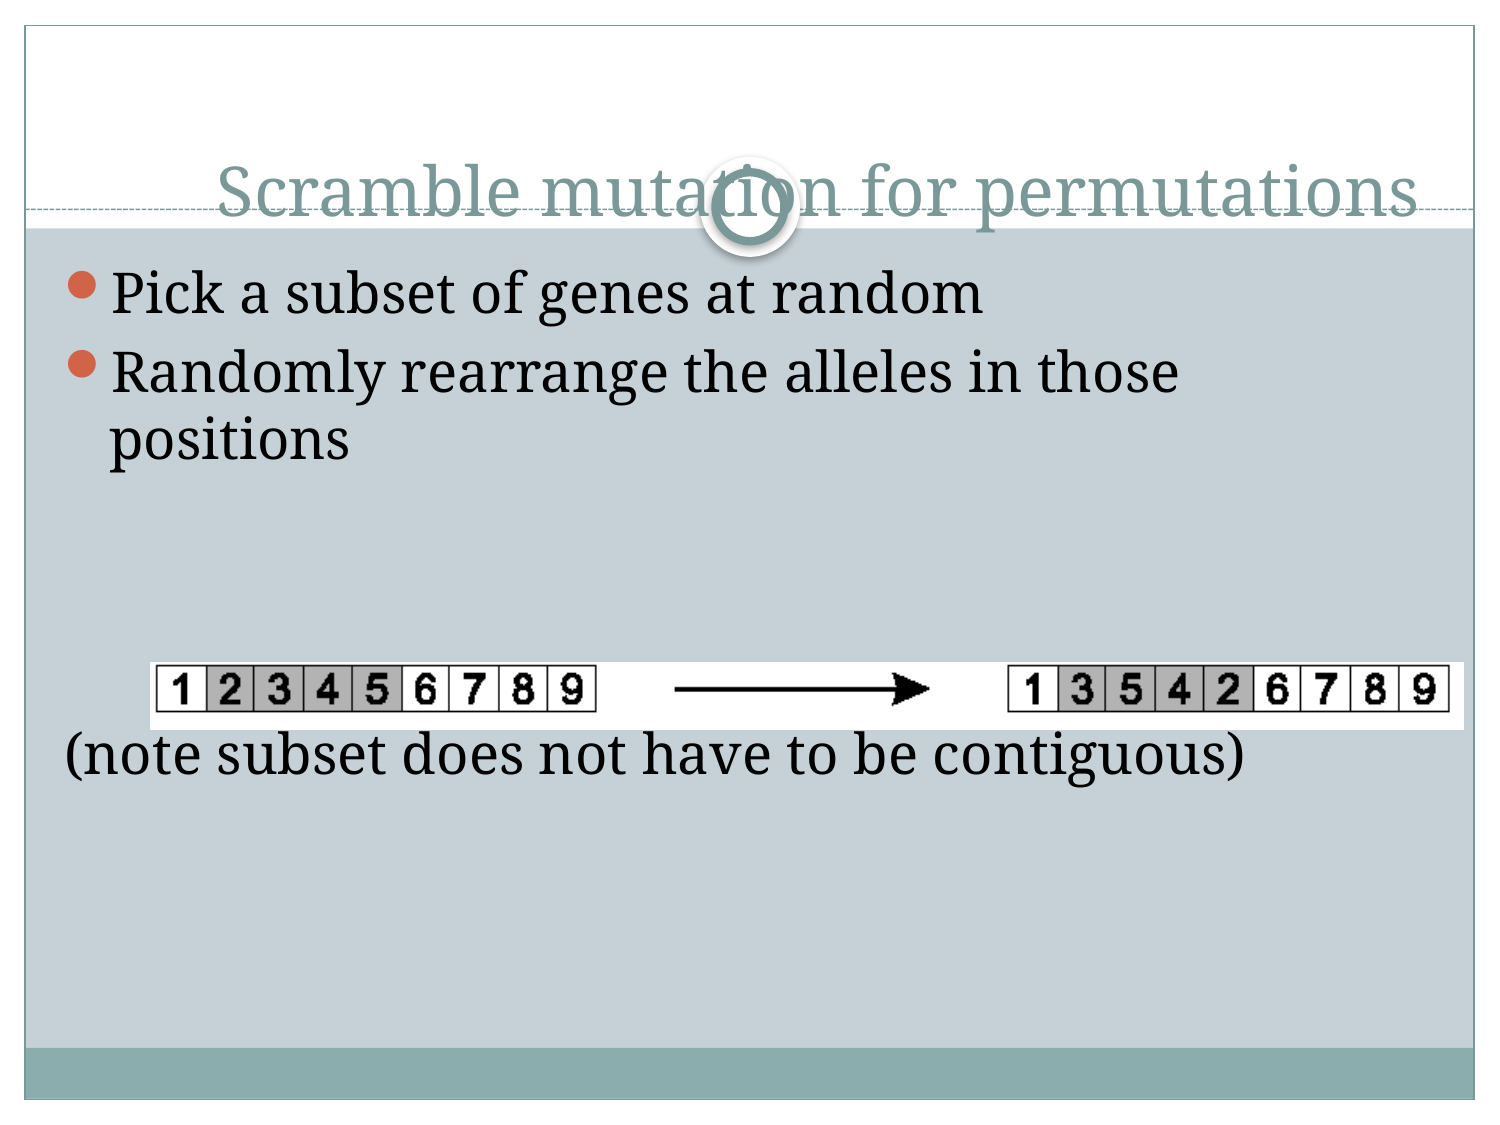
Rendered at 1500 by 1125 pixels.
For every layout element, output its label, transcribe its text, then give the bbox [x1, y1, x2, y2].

picture [149, 662, 1465, 730]
list Pick a subset of genes at random Randomly rearrange the alleles in those positions (note subset does not have to be contiguous) [49, 249, 1450, 1005]
title Scramble mutation for permutations [137, 125, 1500, 238]
